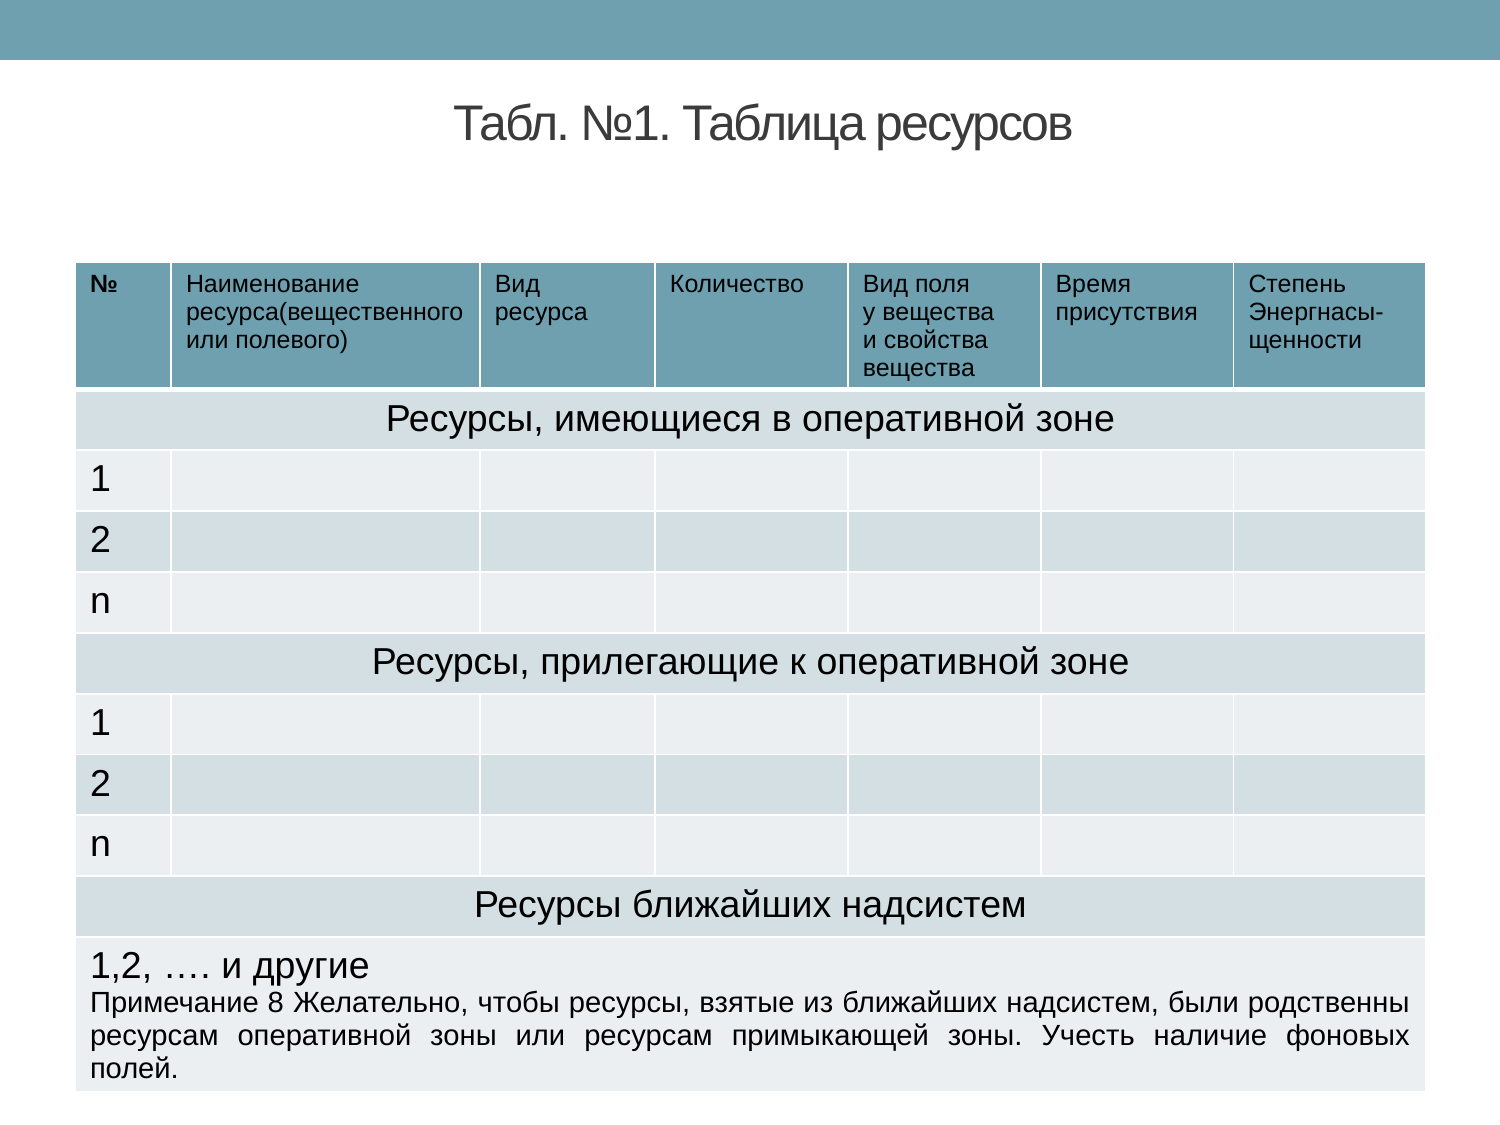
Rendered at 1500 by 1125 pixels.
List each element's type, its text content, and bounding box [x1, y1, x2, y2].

table_cell [656, 451, 847, 510]
table_cell [849, 451, 1040, 510]
table_cell [1234, 755, 1425, 814]
table_cell [1234, 512, 1425, 571]
table_cell [1042, 695, 1233, 754]
table_cell [1042, 512, 1233, 571]
table_cell [172, 573, 479, 632]
table_header Степень Энергнасы-щенности [1234, 263, 1425, 387]
table_cell [656, 695, 847, 754]
table_cell n [76, 816, 170, 875]
table_cell [1234, 695, 1425, 754]
table_header Время присутствия [1042, 263, 1233, 387]
table_cell [172, 755, 479, 814]
table_cell [849, 755, 1040, 814]
table_cell [1234, 573, 1425, 632]
table_cell [1234, 816, 1425, 875]
table_cell [656, 755, 847, 814]
table_cell Ресурсы, имеющиеся в оперативной зоне [76, 392, 1425, 449]
table_cell [849, 573, 1040, 632]
table_cell [656, 573, 847, 632]
table_cell n [76, 573, 170, 632]
table_header Вид ресурса [481, 263, 654, 387]
table_cell [849, 816, 1040, 875]
table_cell [172, 695, 479, 754]
table_cell [849, 512, 1040, 571]
table_cell [481, 573, 654, 632]
table_header № [76, 263, 170, 387]
table_cell [656, 816, 847, 875]
table_cell [1042, 451, 1233, 510]
table_cell [172, 512, 479, 571]
table_cell 1 [76, 695, 170, 754]
table_cell 2 [76, 755, 170, 814]
table_cell Ресурсы, прилегающие к оперативной зоне [76, 634, 1425, 693]
table_header Наименование ресурса(вещественного или полевого) [172, 263, 479, 387]
table_cell [481, 816, 654, 875]
table_cell [1042, 573, 1233, 632]
table_cell 1,2, …. и другие Примечание 8 Желательно, чтобы ресурсы, взятые из ближайших надсистем, были родственны ресурсам оперативной зоны или ресурсам примыкающей зоны. Учесть наличие фоновых полей. [76, 938, 1425, 1091]
table_cell [1042, 816, 1233, 875]
table_cell [481, 695, 654, 754]
table_cell 1 [76, 451, 170, 510]
table_cell [172, 816, 479, 875]
table_header Количество [656, 263, 847, 387]
table_cell [481, 451, 654, 510]
table_cell [1234, 451, 1425, 510]
table_cell Ресурсы ближайших надсистем [76, 877, 1425, 936]
table_cell [172, 451, 479, 510]
table_cell [656, 512, 847, 571]
title Табл. №1. Таблица ресурсов [88, 66, 1439, 176]
table_cell 2 [76, 512, 170, 571]
table_cell [481, 512, 654, 571]
table_cell [1042, 755, 1233, 814]
table_cell [481, 755, 654, 814]
table_header Вид поля у вещества и свойства вещества [849, 263, 1040, 387]
table_cell [849, 695, 1040, 754]
